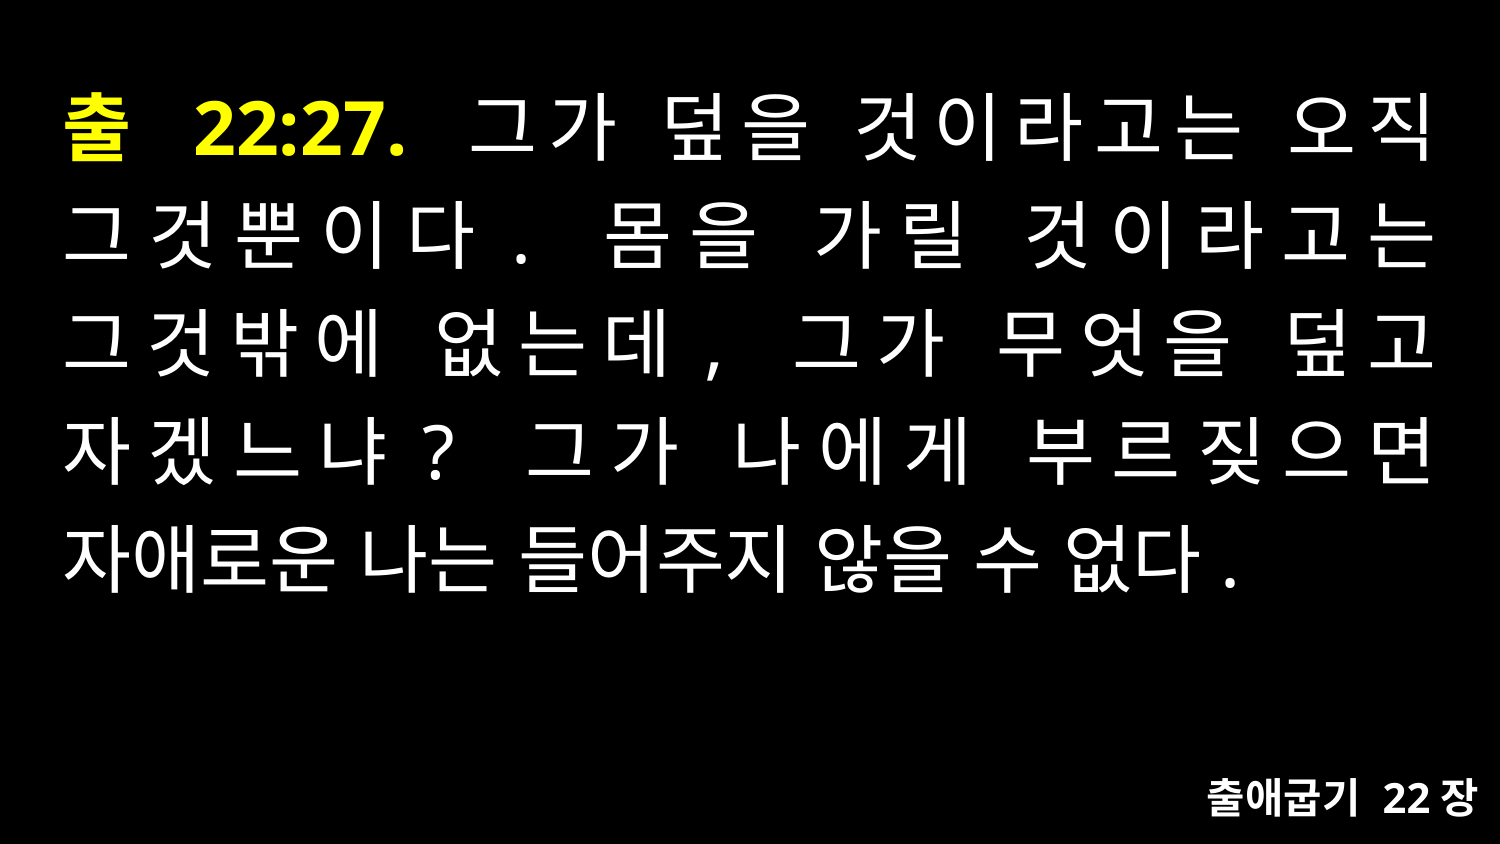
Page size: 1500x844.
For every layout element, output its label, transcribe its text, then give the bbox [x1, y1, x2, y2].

subtitle 출애굽기 22장 [916, 770, 1500, 844]
title 출 22:27. 그가 덮을 것이라고는 오직 그것뿐이다. 몸을 가릴 것이라고는 그것밖에 없는데, 그가 무엇을 덮고 자겠느냐? 그가 나에게 부르짖으면 자애로운 나는 들어주지 않을 수 없다. [0, 0, 1500, 844]
